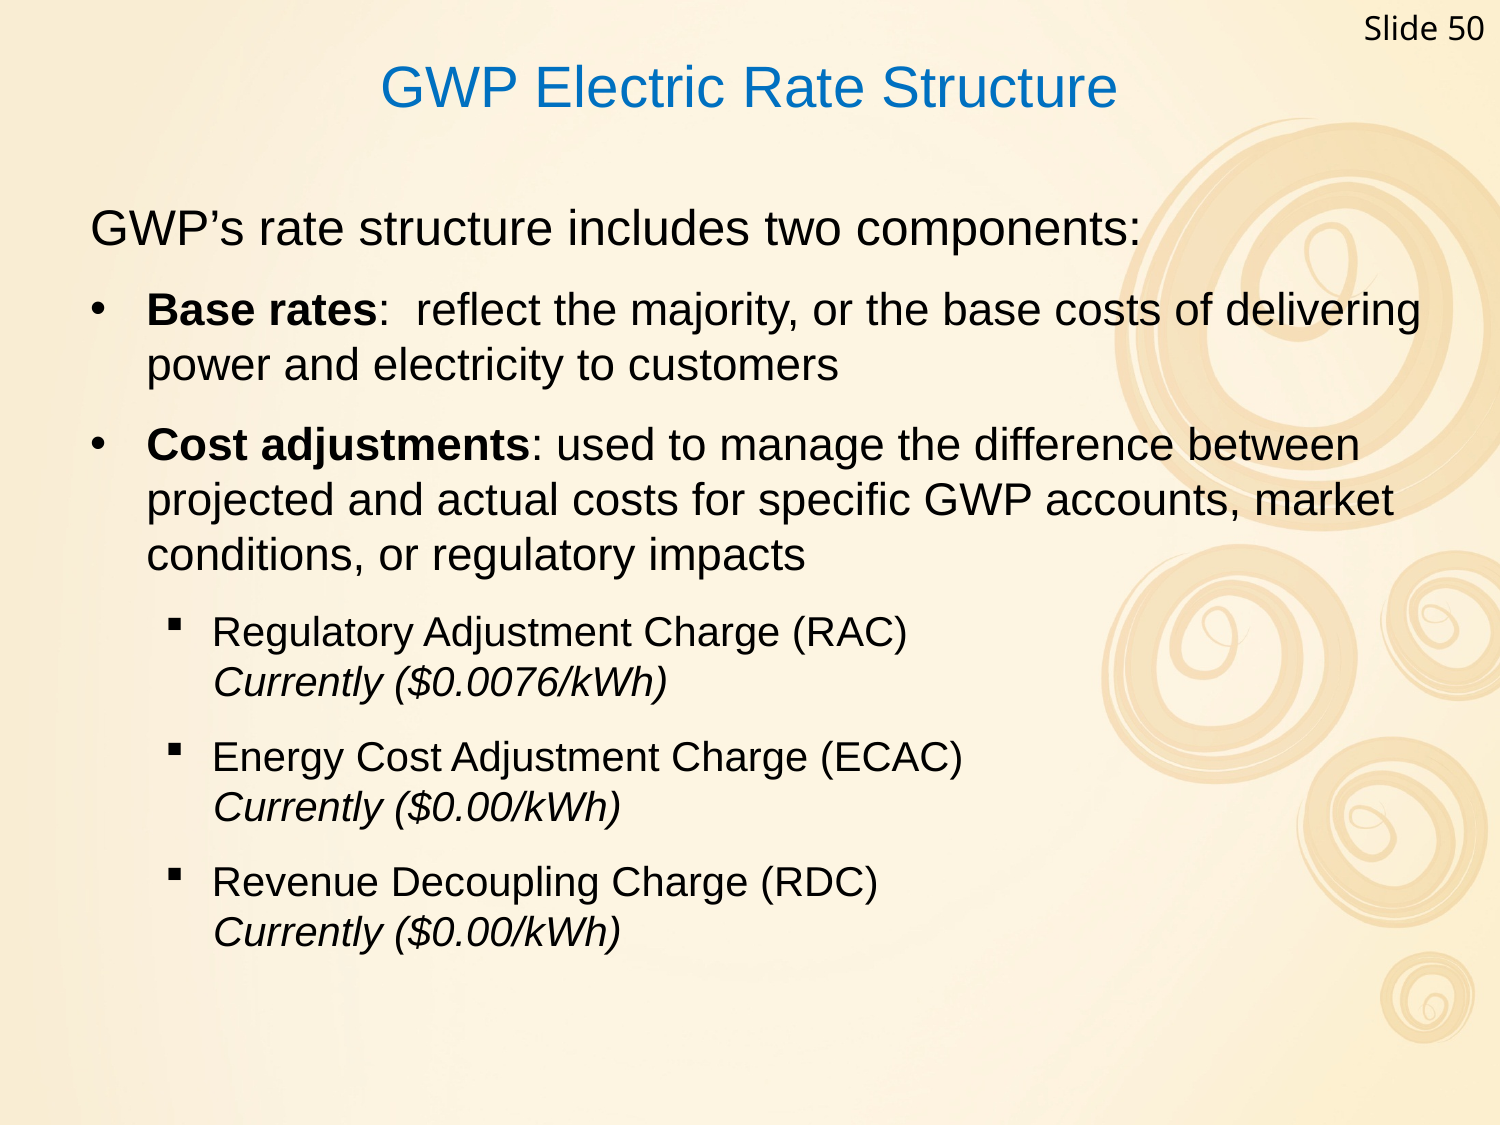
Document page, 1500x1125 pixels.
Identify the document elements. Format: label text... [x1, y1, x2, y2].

title GWP Electric Rate Structure [75, 17, 1425, 150]
text_box GWP’s rate structure includes two components: Base rates: reflect the majority, or the base costs of delivering power and electricity to customers Cost adjustments: used to manage the difference between projected and actual costs for specific GWP accounts, market conditions, or regulatory impacts Regulatory Adjustment Charge (RAC) Currently ($0.0076/kWh) Energy Cost Adjustment Charge (ECAC) Currently ($0.00/kWh) Revenue Decoupling Charge (RDC) Currently ($0.00/kWh) [75, 187, 1475, 1027]
text_box Slide 50 [1149, 0, 1500, 75]
picture [0, 0, 1500, 1125]
